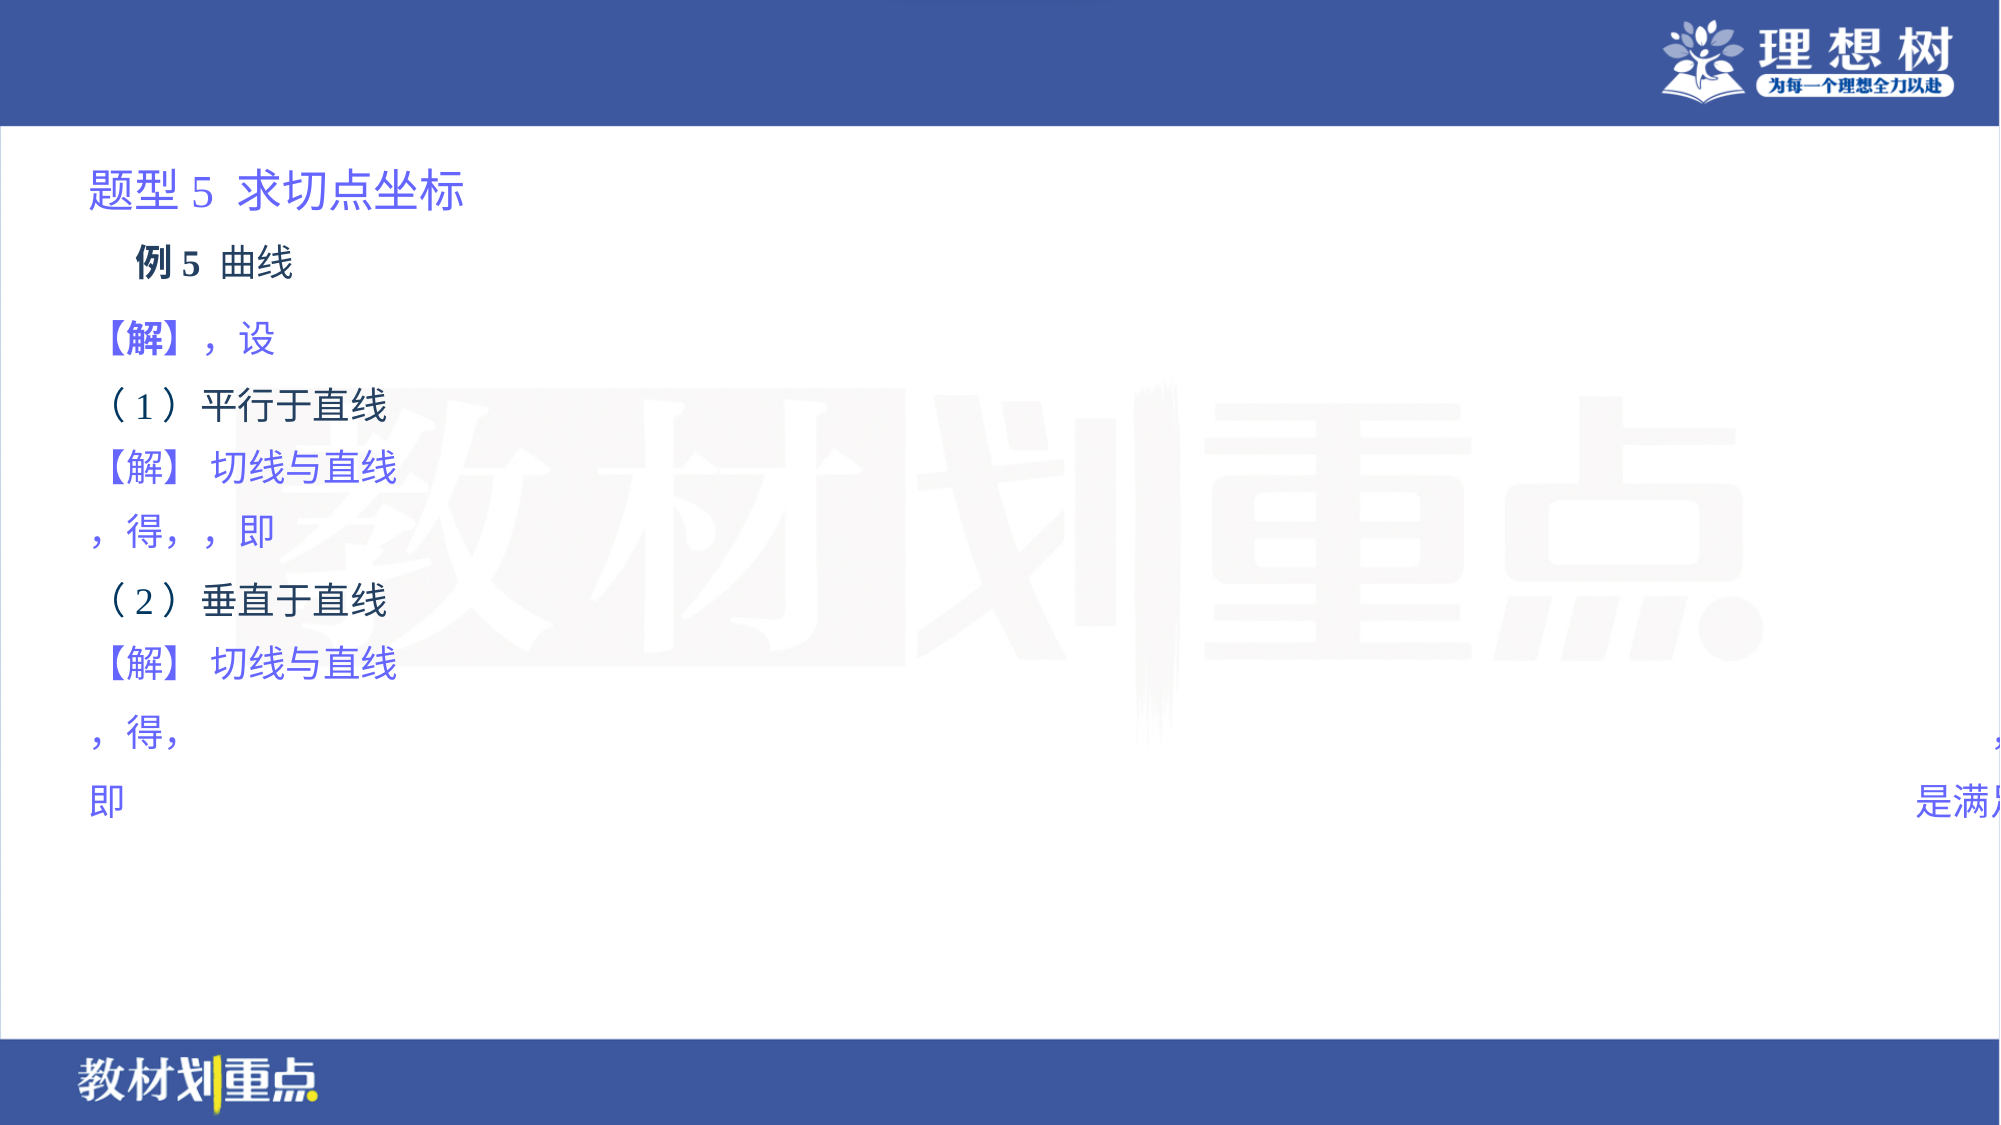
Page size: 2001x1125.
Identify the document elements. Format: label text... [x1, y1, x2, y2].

picture [0, 0, 2000, 1125]
text_box 题型5 求切点坐标 [88, 135, 1911, 276]
